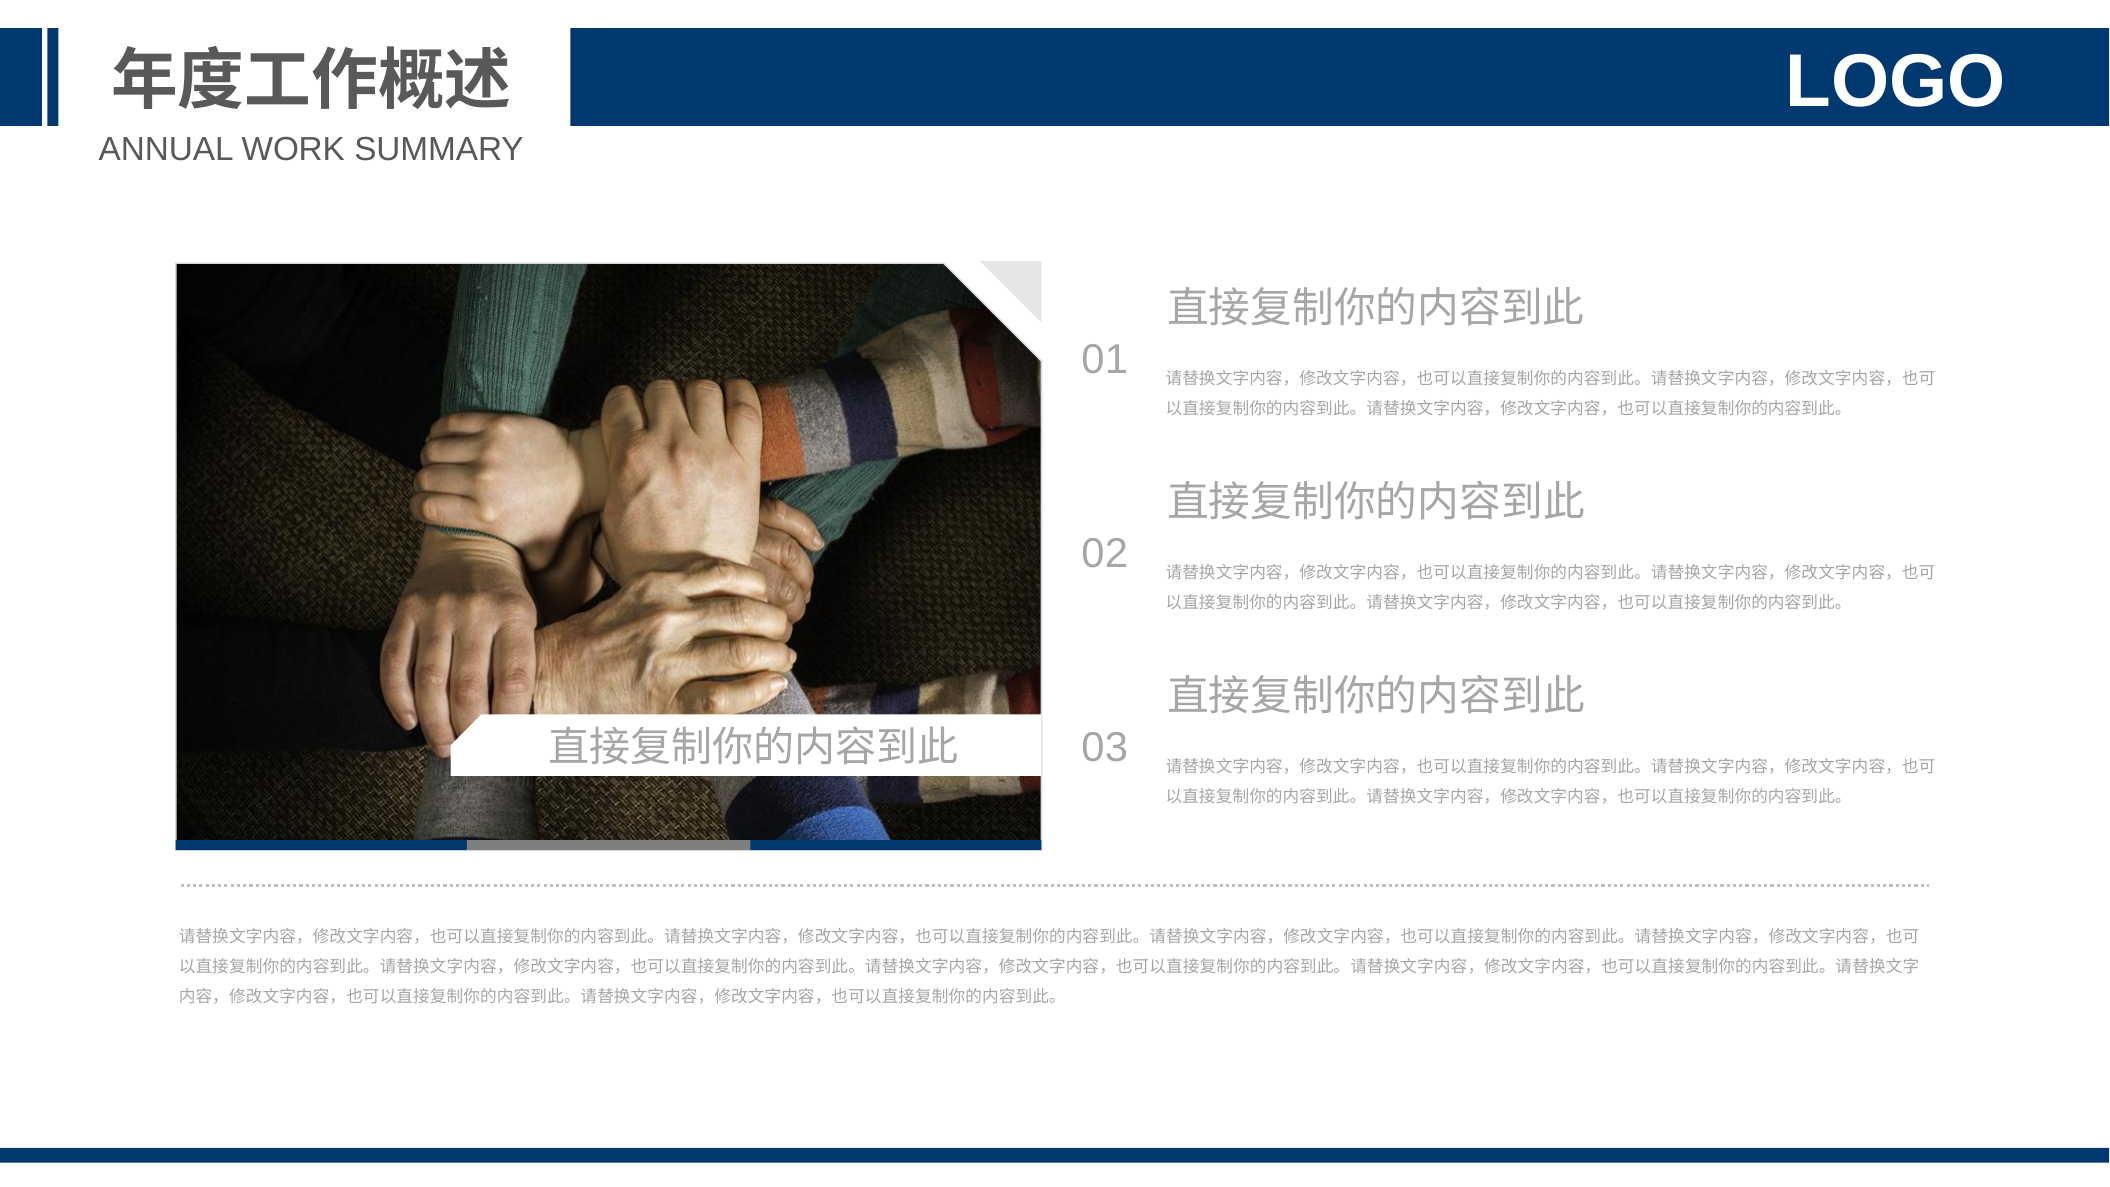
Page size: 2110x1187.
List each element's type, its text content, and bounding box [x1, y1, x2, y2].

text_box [1081, 280, 1944, 417]
text_box ANNUAL WORK SUMMARY [83, 119, 540, 175]
text_box [0, 1147, 2110, 1164]
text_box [1081, 668, 1944, 805]
text_box [569, 27, 2110, 127]
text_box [1081, 474, 1944, 611]
text_box 年度工作概述 [96, 28, 527, 119]
text_box LOGO [1739, 31, 2053, 122]
text_box [0, 27, 43, 127]
text_box 请替换文字内容，修改文字内容，也可以直接复制你的内容到此。请替换文字内容，修改文字内容，也可以直接复制你的内容到此。请替换文字内容，修改文字内容，也可以直接复制你的内容到此。请替换文字内容，修改文字内容，也可以直接复制你的内容到此。请替换文字内容，修改文字内容，也可以直接复制你的内容到此。请替换文字内容，修改文字内容，也可以直接复制你的内容到此。请替换文字内容，修改文字内容，也可以直接复制你的内容到此。请替换文字内容，修改文字内容，也可以直接复制你的内容到此。请替换文字内容，修改文字内容，也可以直接复制你的内容到此。 [179, 916, 1931, 1007]
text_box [175, 261, 1042, 851]
text_box [46, 27, 59, 127]
